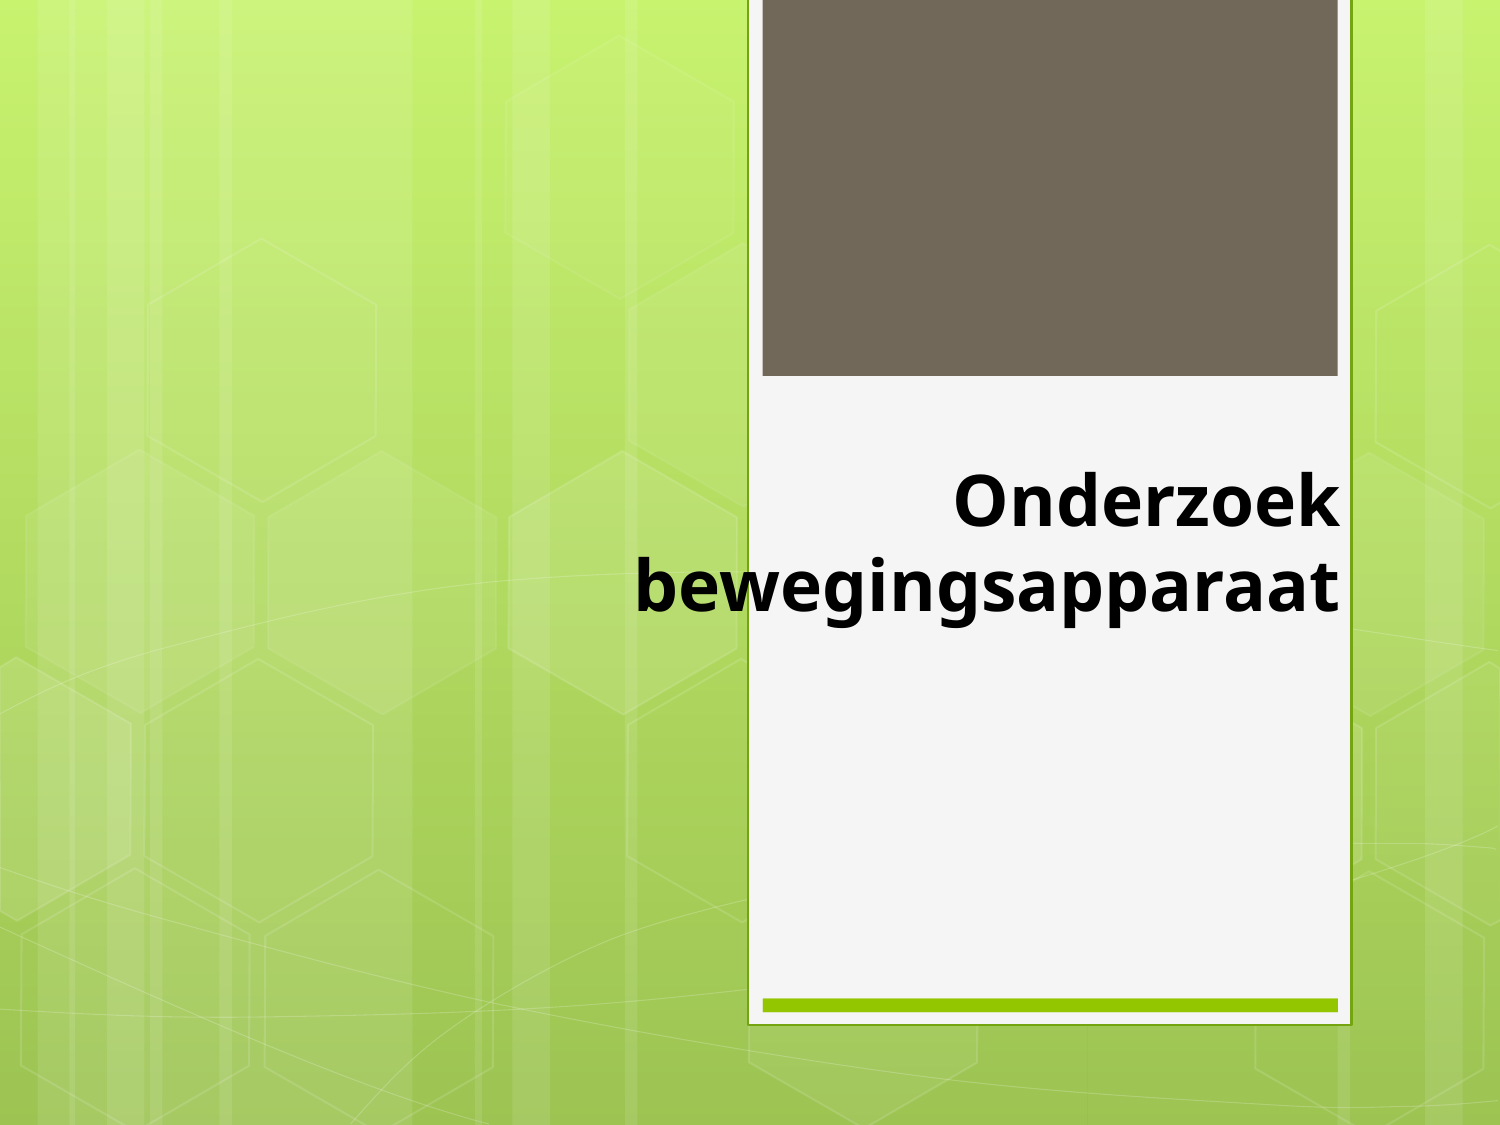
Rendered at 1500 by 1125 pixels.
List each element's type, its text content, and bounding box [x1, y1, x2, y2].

title Onderzoek bewegingsapparaat [608, 444, 1356, 634]
